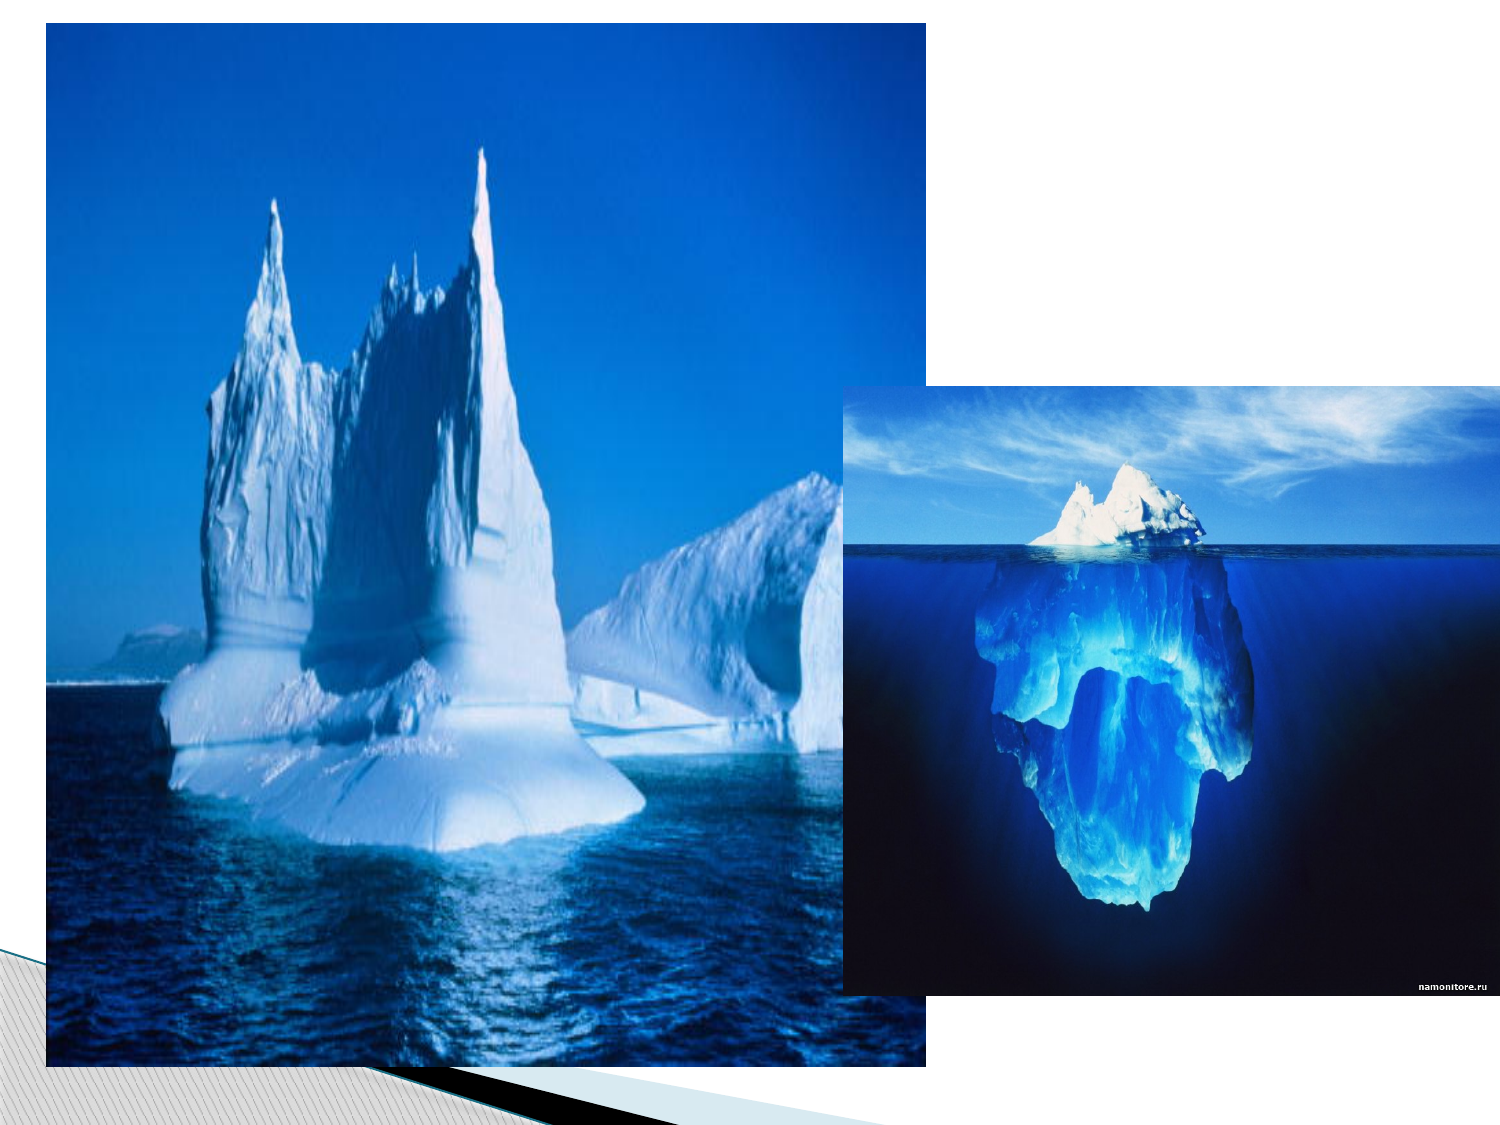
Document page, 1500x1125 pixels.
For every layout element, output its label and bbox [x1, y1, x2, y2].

list [46, 23, 927, 1067]
picture [843, 386, 1500, 997]
